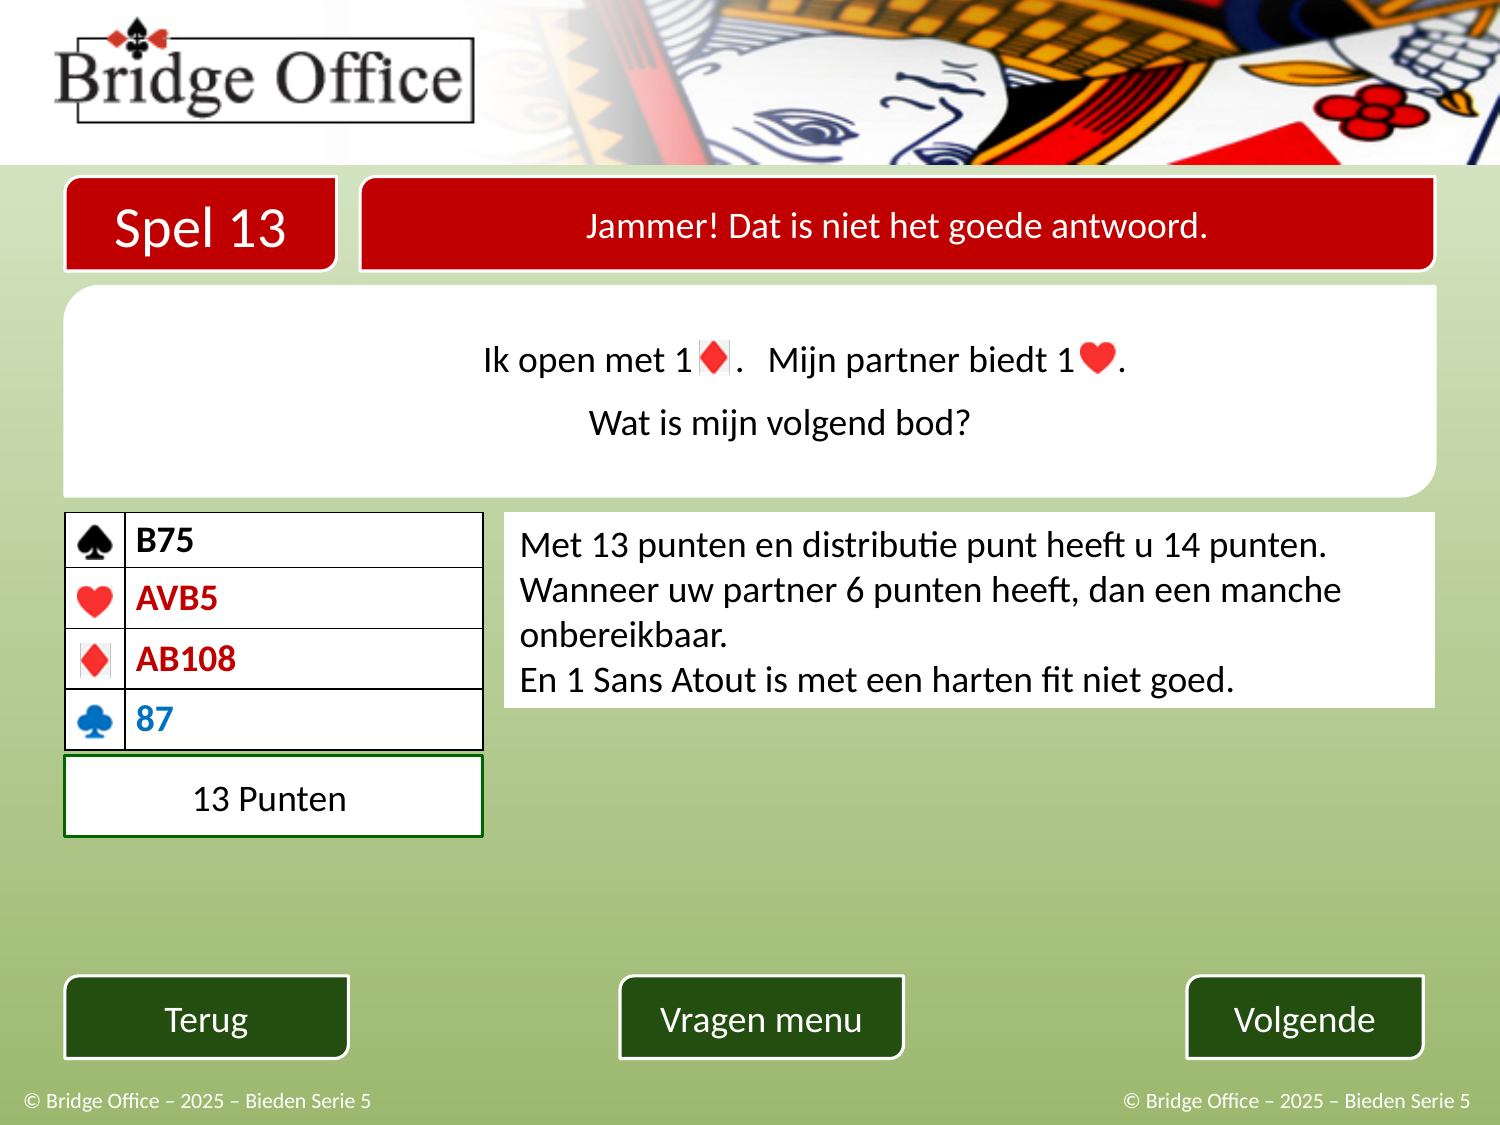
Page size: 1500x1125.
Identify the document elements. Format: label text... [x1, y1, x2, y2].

picture [77, 585, 114, 618]
text_box [63, 284, 1437, 498]
table_cell AVB5 [126, 568, 482, 628]
table_cell 87 [126, 690, 482, 749]
text_box Volgende [1185, 974, 1425, 1061]
text_box © Bridge Office – 2025 – Bieden Serie 5 [8, 1079, 393, 1121]
text_box Jammer! Dat is niet het goede antwoord. [358, 179, 1437, 273]
text_box © Bridge Office – 2025 – Bieden Serie 5 [1107, 1079, 1500, 1121]
table_cell AB108 [126, 629, 482, 688]
table_cell [66, 629, 124, 688]
text_box Ik open met 1 . [468, 327, 845, 388]
picture [696, 340, 733, 376]
text_box Wat is mijn volgend bod? [573, 390, 995, 451]
table_cell [66, 690, 124, 749]
text_box Spel 13 [63, 179, 339, 273]
text_box Terug [63, 974, 350, 1061]
text_box 13 Punten [63, 754, 484, 838]
table_header B75 [126, 513, 482, 567]
picture [77, 524, 114, 561]
text_box Met 13 punten en distributie punt heeft u 14 punten. Wanneer uw partner 6 punten heeft, dan een manche onbereikbaar. En 1 Sans Atout is met een harten fit niet goed. [504, 512, 1435, 708]
picture [1079, 342, 1116, 374]
picture [77, 643, 114, 679]
table_cell [66, 568, 124, 628]
table_header [66, 513, 124, 567]
text_box Mijn partner biedt 1 . [752, 327, 1145, 387]
picture [77, 703, 114, 740]
text_box Vragen menu [618, 974, 906, 1061]
picture [0, 0, 1500, 166]
